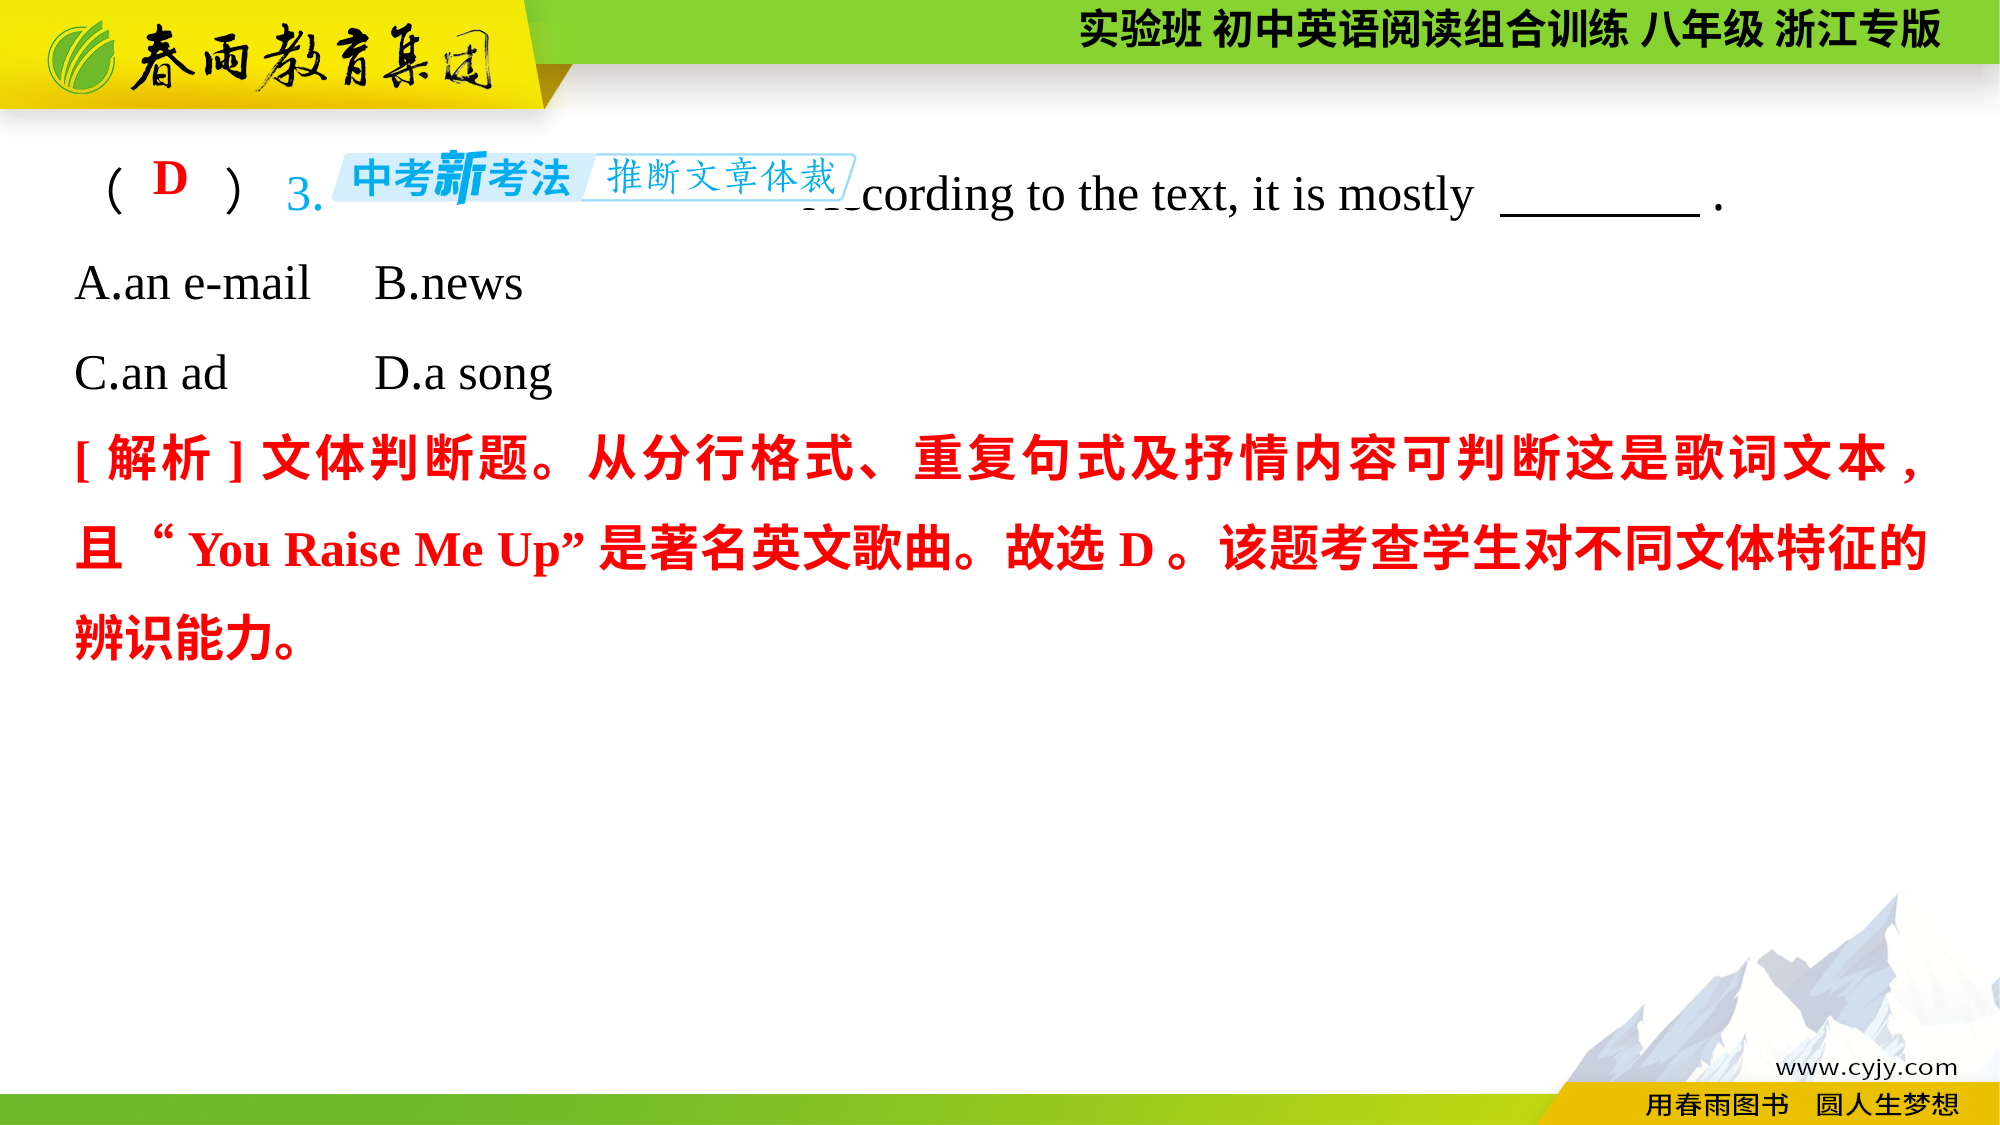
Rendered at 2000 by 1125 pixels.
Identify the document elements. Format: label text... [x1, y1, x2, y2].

picture [0, 0, 2000, 1125]
list （ ）3. According to the text, it is mostly . A.an e-mail B.news C.an ad D.a song [59, 122, 1944, 388]
text_box D [138, 137, 204, 213]
text_box [解析]文体判断题。从分行格式、重复句式及抒情内容可判断这是歌词文本,且“You Raise Me Up”是著名英文歌曲。故选D。该题考查学生对不同文体特征的辨识能力。 [59, 388, 1944, 674]
